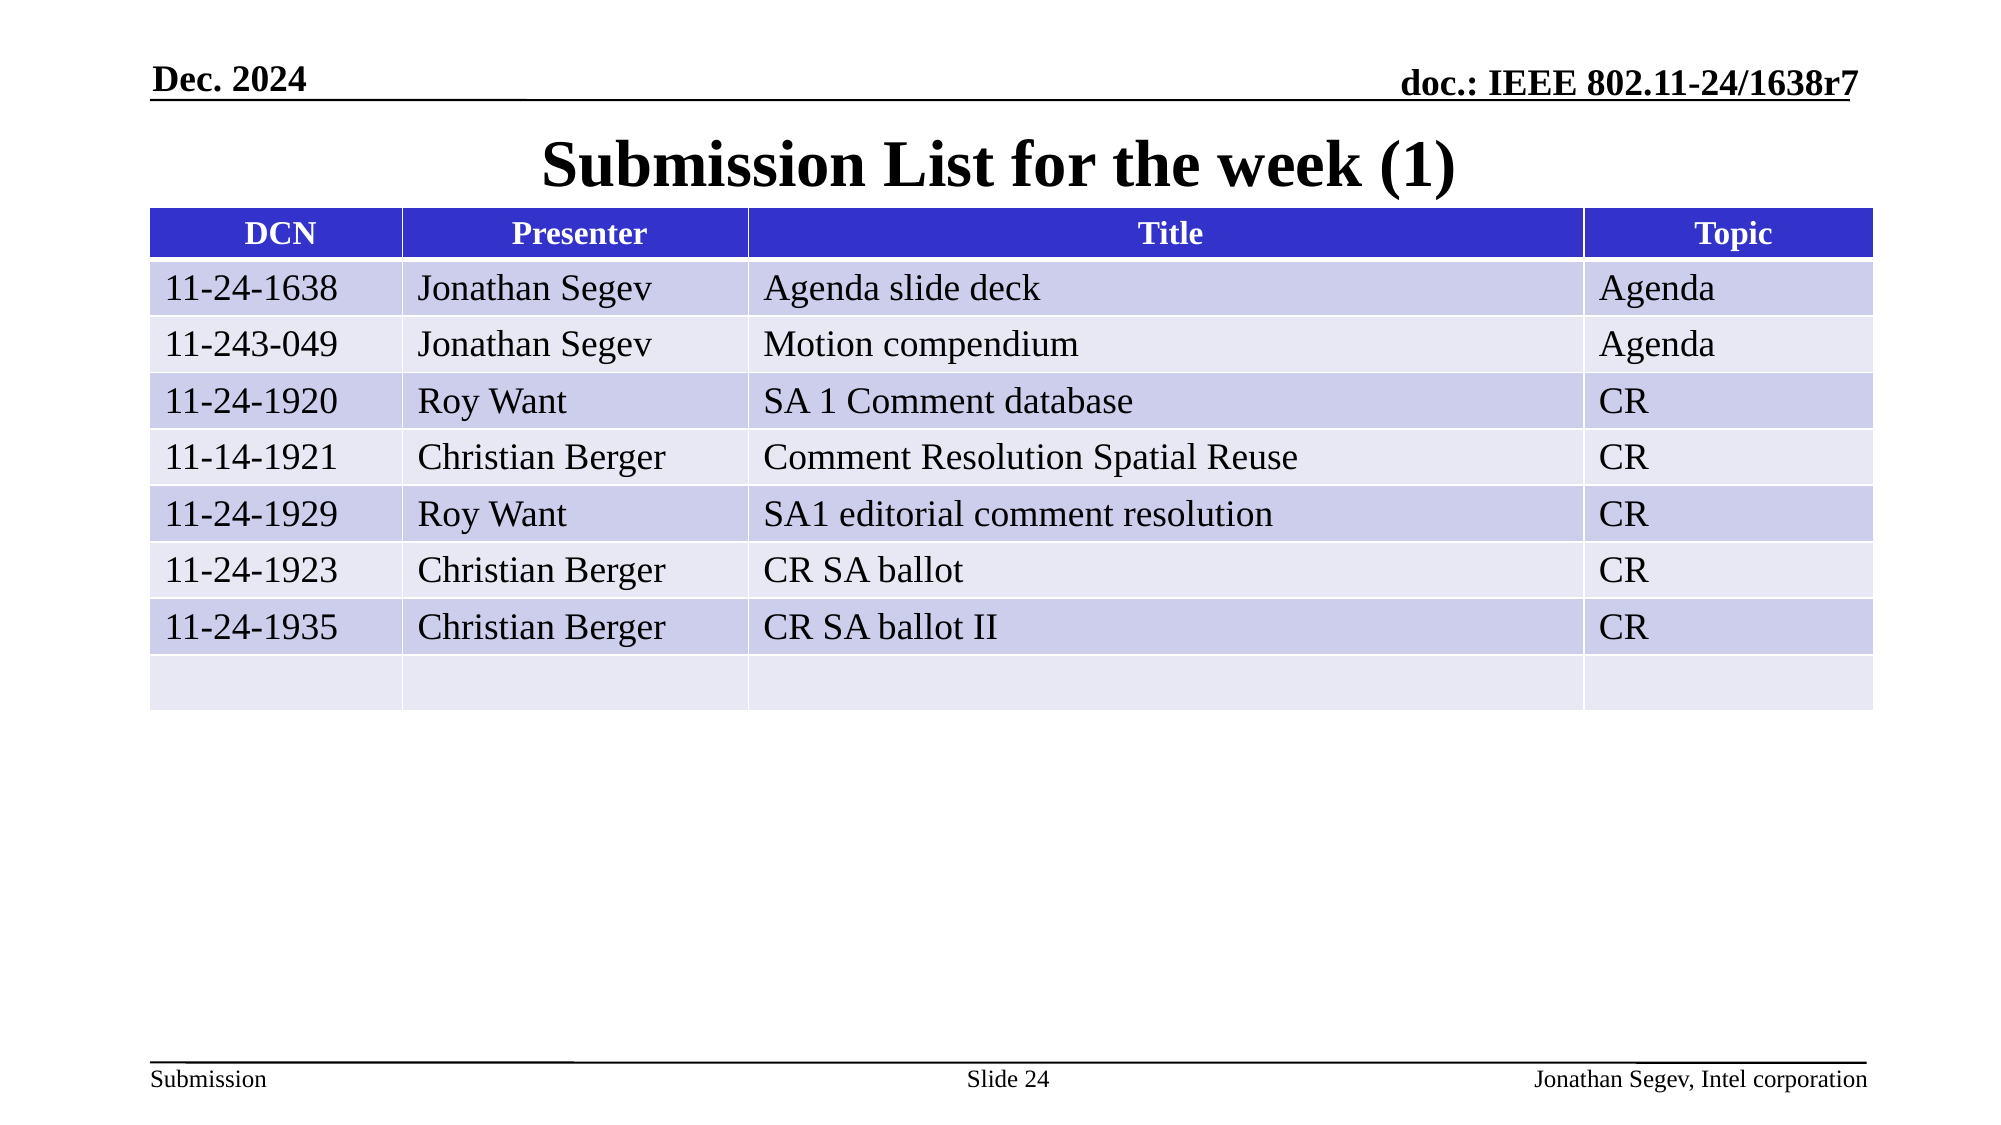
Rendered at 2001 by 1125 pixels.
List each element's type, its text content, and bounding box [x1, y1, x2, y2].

table_cell CR [1585, 486, 1873, 541]
table_cell Agenda slide deck [749, 262, 1583, 315]
table_cell CR [1585, 430, 1873, 484]
table_cell Christian Berger [403, 543, 748, 597]
table_cell 11-243-049 [150, 317, 402, 372]
table_cell 11-24-1923 [150, 543, 402, 597]
table_cell Jonathan Segev [403, 317, 748, 372]
table_cell Comment Resolution Spatial Reuse [749, 430, 1583, 484]
table_cell Roy Want [403, 486, 748, 541]
table_cell Jonathan Segev [403, 262, 748, 315]
table_cell CR [1585, 373, 1873, 428]
table_cell [749, 656, 1583, 710]
slide_number Slide 24 [950, 1061, 1067, 1123]
table_cell Roy Want [403, 373, 748, 428]
table_cell Christian Berger [403, 430, 748, 484]
table_header Presenter [403, 208, 748, 257]
table_cell [150, 656, 402, 710]
table_cell CR [1585, 599, 1873, 654]
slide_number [152, 54, 563, 100]
table_cell Agenda [1585, 262, 1873, 315]
table_cell 11-24-1638 [150, 262, 402, 315]
table_cell Motion compendium [749, 317, 1583, 372]
table_header DCN [150, 208, 402, 257]
table_cell Christian Berger [403, 599, 748, 654]
table_header Topic [1585, 208, 1873, 257]
table_header Title [749, 208, 1583, 257]
table_cell CR SA ballot II [749, 599, 1583, 654]
table_cell Agenda [1585, 317, 1873, 372]
table_cell 11-24-1920 [150, 373, 402, 428]
table_cell [403, 656, 748, 710]
table_cell 11-24-1929 [150, 486, 402, 541]
table_cell CR [1585, 543, 1873, 597]
table_cell SA 1 Comment database [749, 373, 1583, 428]
table_cell CR SA ballot [749, 543, 1583, 597]
table_cell 11-24-1935 [150, 599, 402, 654]
table_cell 11-14-1921 [150, 430, 402, 484]
table_cell SA1 editorial comment resolution [749, 486, 1583, 541]
title Submission List for the week (1) [149, 112, 1850, 207]
footer Jonathan Segev, Intel corporation [1171, 1061, 1869, 1093]
table_cell [1585, 656, 1873, 710]
